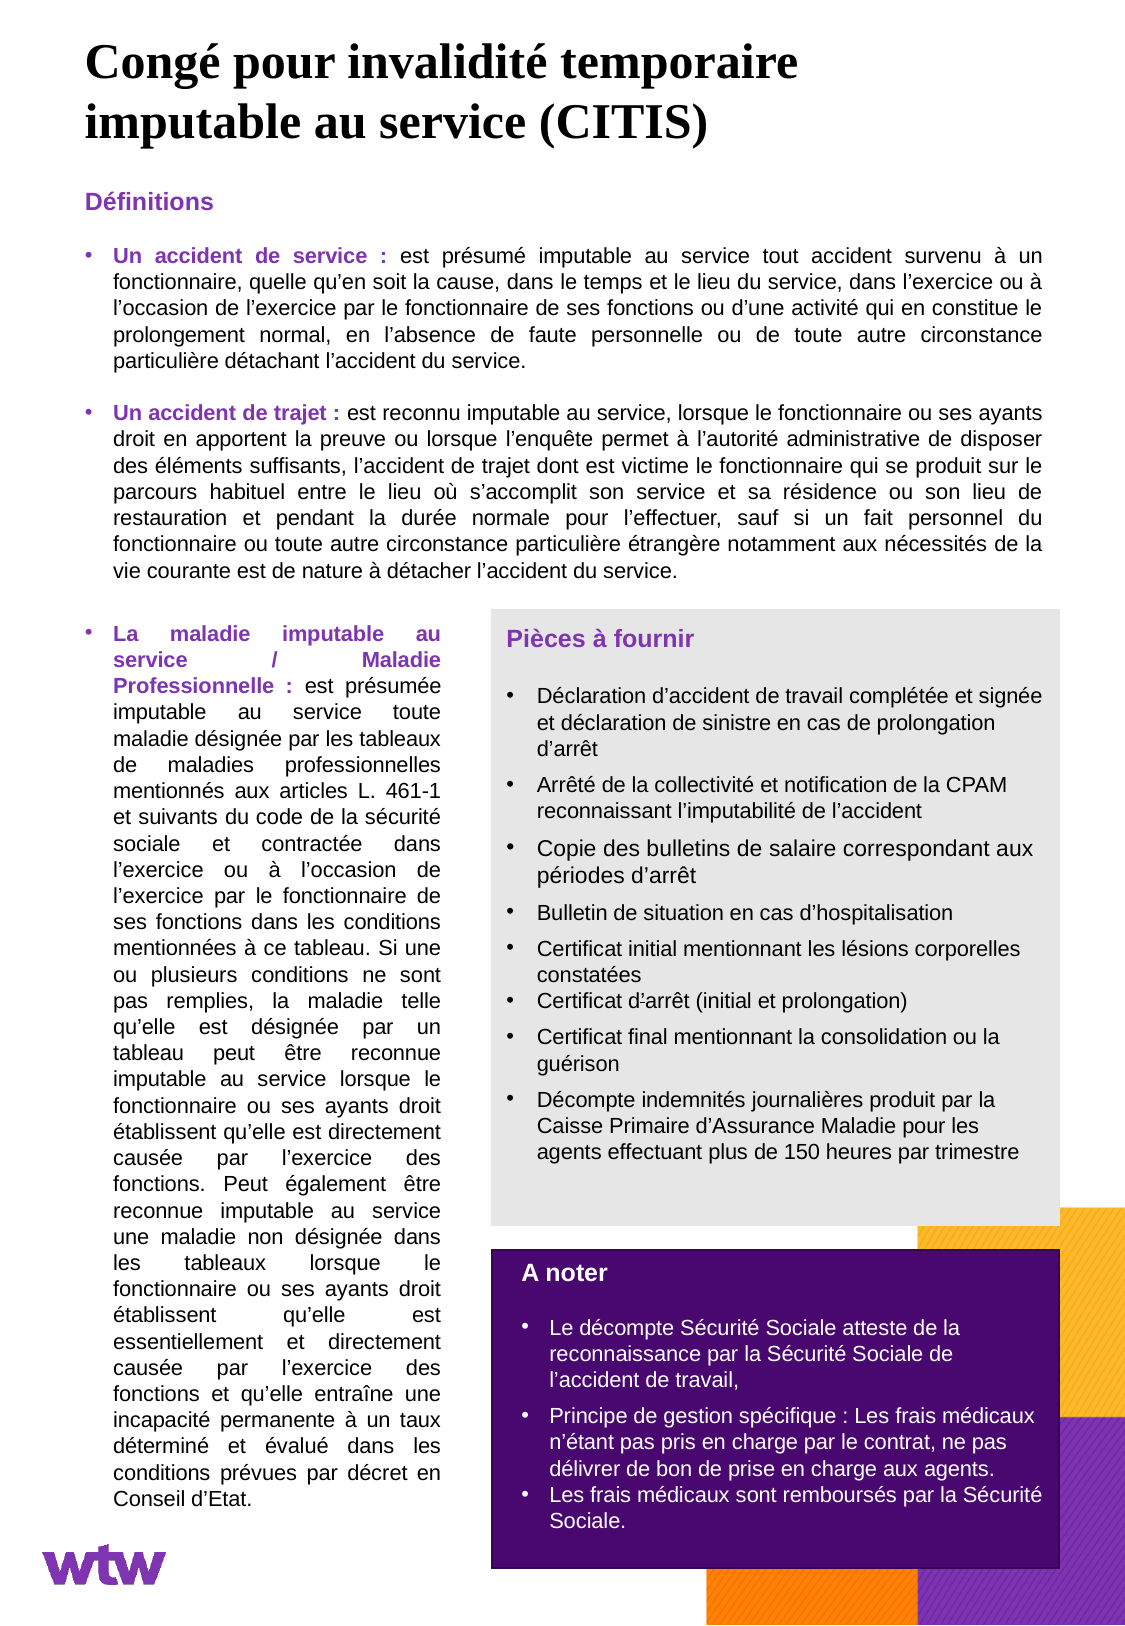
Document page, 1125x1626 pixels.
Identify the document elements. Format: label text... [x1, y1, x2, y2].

text_box Congé pour invalidité temporaire imputable au service (CITIS) [70, 0, 835, 177]
picture [42, 1544, 166, 1585]
text_box Pièces à fournir Déclaration d’accident de travail complétée et signée et déclaration de sinistre en cas de prolongation d’arrêt Arrêté de la collectivité et notification de la CPAM reconnaissant l’imputabilité de l’accident Copie des bulletins de salaire correspondant aux périodes d’arrêt Bulletin de situation en cas d’hospitalisation Certificat initial mentionnant les lésions corporelles constatées Certificat d’arrêt (initial et prolongation) Certificat final mentionnant la consolidation ou la guérison Décompte indemnités journalières produit par la Caisse Primaire d’Assurance Maladie pour les agents effectuant plus de 150 heures par trimestre [491, 609, 1060, 1226]
text_box La maladie imputable au service / Maladie Professionnelle : est présumée imputable au service toute maladie désignée par les tableaux de maladies professionnelles mentionnés aux articles L. 461-1 et suivants du code de la sécurité sociale et contractée dans l’exercice ou à l’occasion de l’exercice par le fonctionnaire de ses fonctions dans les conditions mentionnées à ce tableau. Si une ou plusieurs conditions ne sont pas remplies, la maladie telle qu’elle est désignée par un tableau peut être reconnue imputable au service lorsque le fonctionnaire ou ses ayants droit établissent qu’elle est directement causée par l’exercice des fonctions. Peut également être reconnue imputable au service une maladie non désignée dans les tableaux lorsque le fonctionnaire ou ses ayants droit établissent qu’elle est essentiellement et directement causée par l’exercice des fonctions et qu’elle entraîne une incapacité permanente à un taux déterminé et évalué dans les conditions prévues par décret en Conseil d’Etat. [70, 611, 457, 1545]
text_box A noter Le décompte Sécurité Sociale atteste de la reconnaissance par la Sécurité Sociale de l’accident de travail, Principe de gestion spécifique : Les frais médicaux n’étant pas pris en charge par le contrat, ne pas délivrer de bon de prise en charge aux agents. Les frais médicaux sont remboursés par la Sécurité Sociale. [491, 1249, 706, 1569]
picture [706, 1207, 1125, 1625]
text_box Définitions Un accident de service : est présumé imputable au service tout accident survenu à un fonctionnaire, quelle qu’en soit la cause, dans le temps et le lieu du service, dans l’exercice ou à l’occasion de l’exercice par le fonctionnaire de ses fonctions ou d’une activité qui en constitue le prolongement normal, en l’absence de faute personnelle ou de toute autre circonstance particulière détachant l’accident du service. Un accident de trajet : est reconnu imputable au service, lorsque le fonctionnaire ou ses ayants droit en apportent la preuve ou lorsque l’enquête permet à l’autorité administrative de disposer des éléments suffisants, l’accident de trajet dont est victime le fonctionnaire qui se produit sur le parcours habituel entre le lieu où s’accomplit son service et sa résidence ou son lieu de restauration et pendant la durée normale pour l’effectuer, sauf si un fait personnel du fonctionnaire ou toute autre circonstance particulière étrangère notamment aux nécessités de la vie courante est de nature à détacher l’accident du service. [70, 177, 1059, 590]
